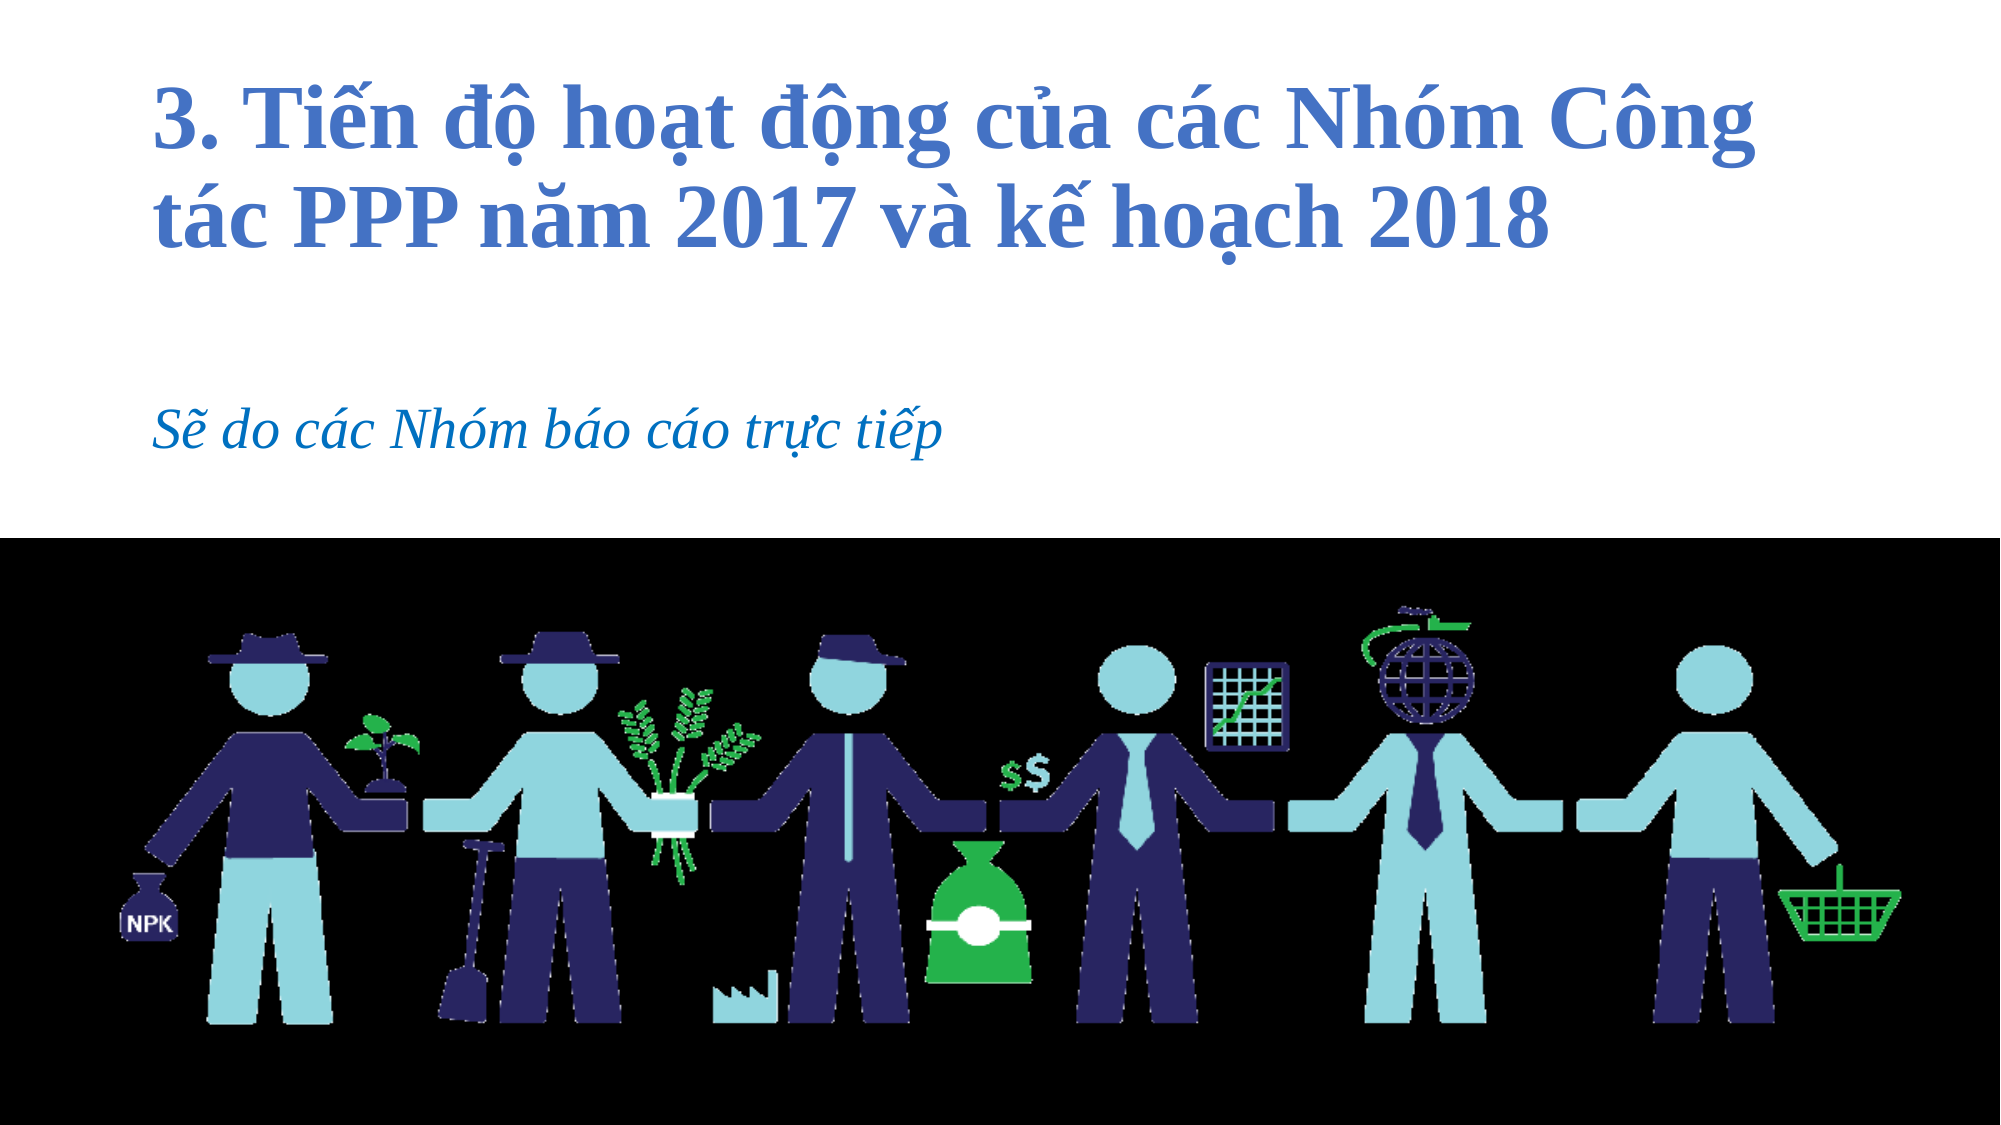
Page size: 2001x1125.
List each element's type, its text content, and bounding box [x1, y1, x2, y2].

title 3. Tiến độ hoạt động của các Nhóm Công tác PPP năm 2017 và kế hoạch 2018 [137, 59, 1863, 278]
picture [0, 538, 2000, 1125]
list Sẽ do các Nhóm báo cáo trực tiếp [137, 299, 1863, 538]
